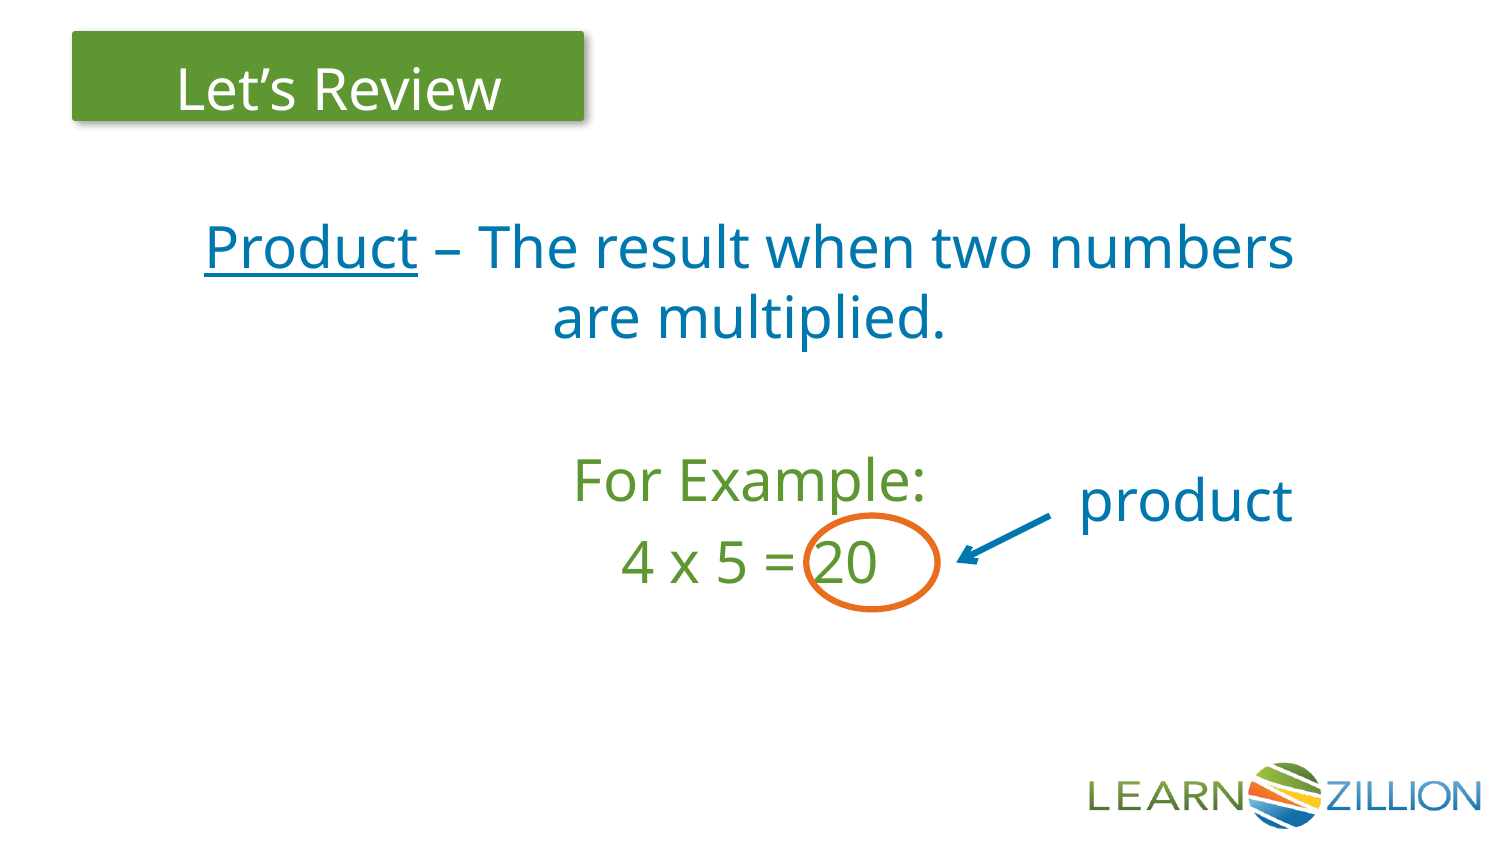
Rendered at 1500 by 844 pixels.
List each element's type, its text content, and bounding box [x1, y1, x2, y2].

text_box [805, 514, 939, 611]
picture [1087, 759, 1482, 831]
text_box Product – The result when two numbers are multiplied. For Example: 4 x 5 = 20 [149, 202, 1350, 439]
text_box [955, 515, 1051, 563]
text_box product [1063, 455, 1309, 541]
